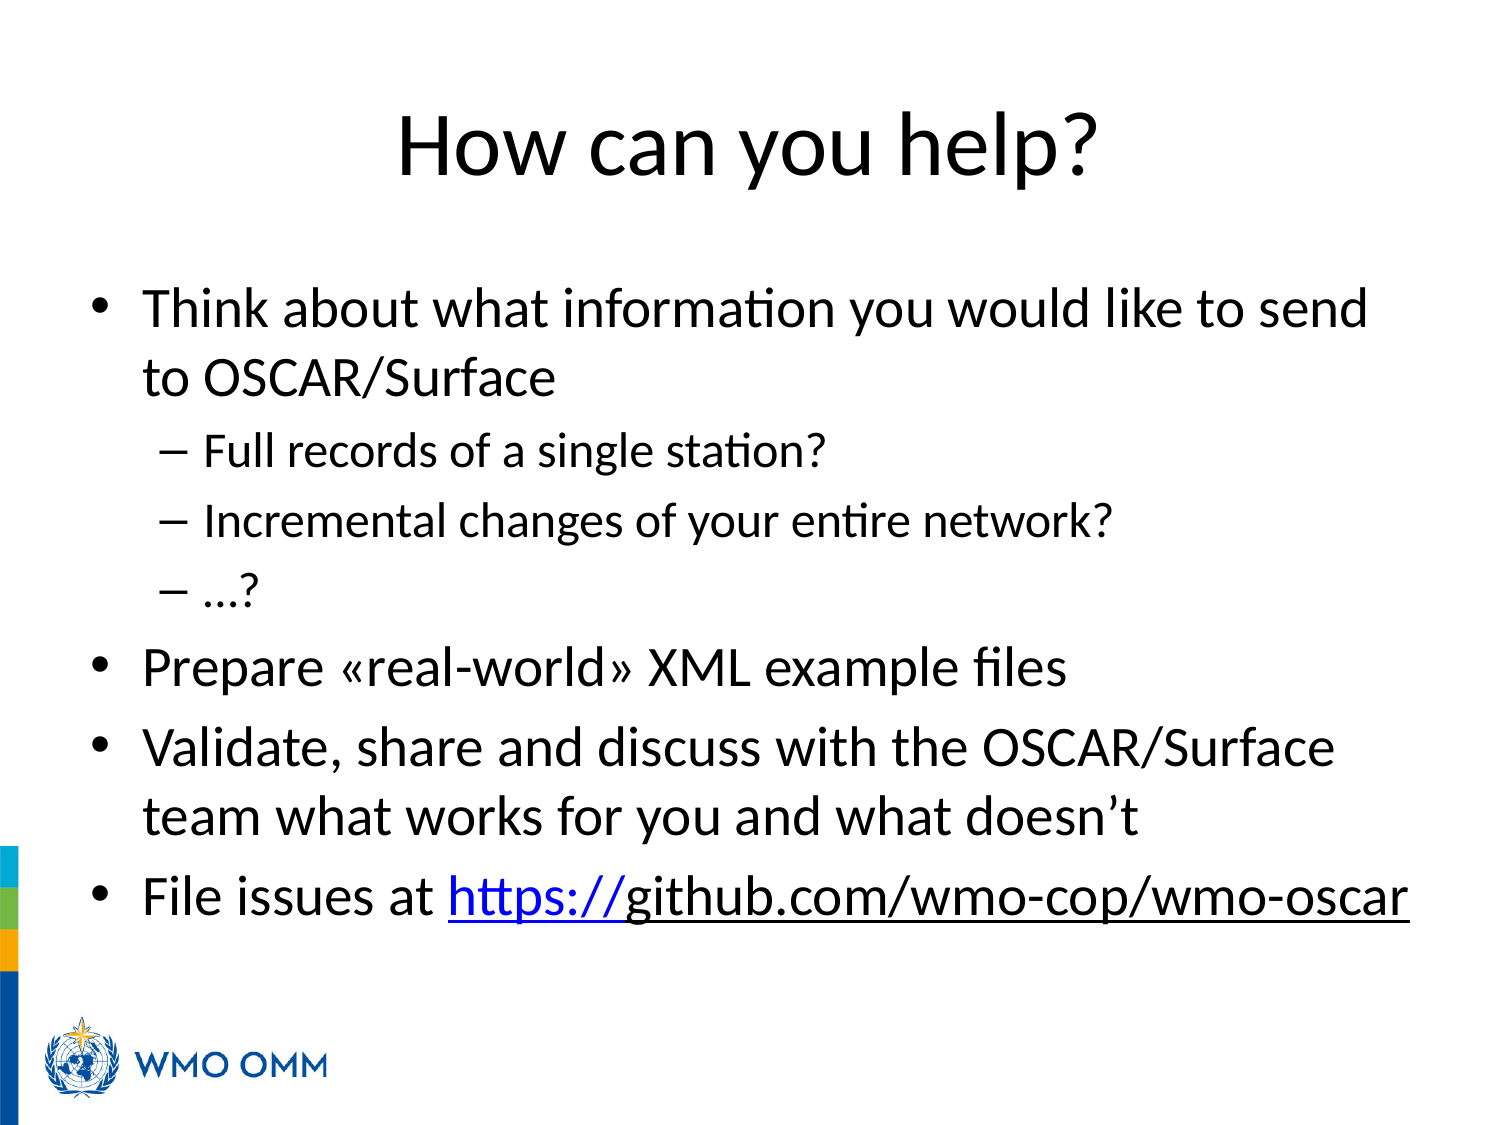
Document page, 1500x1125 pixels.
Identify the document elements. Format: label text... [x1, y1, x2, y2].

list Think about what information you would like to send to OSCAR/Surface Full records of a single station? Incremental changes of your entire network? …? Prepare «real-world» XML example files Validate, share and discuss with the OSCAR/Surface team what works for you and what doesn’t File issues at https://github.com/wmo-cop/wmo-oscar [75, 262, 1425, 1005]
title How can you help? [75, 45, 1425, 233]
picture [0, 845, 327, 1125]
